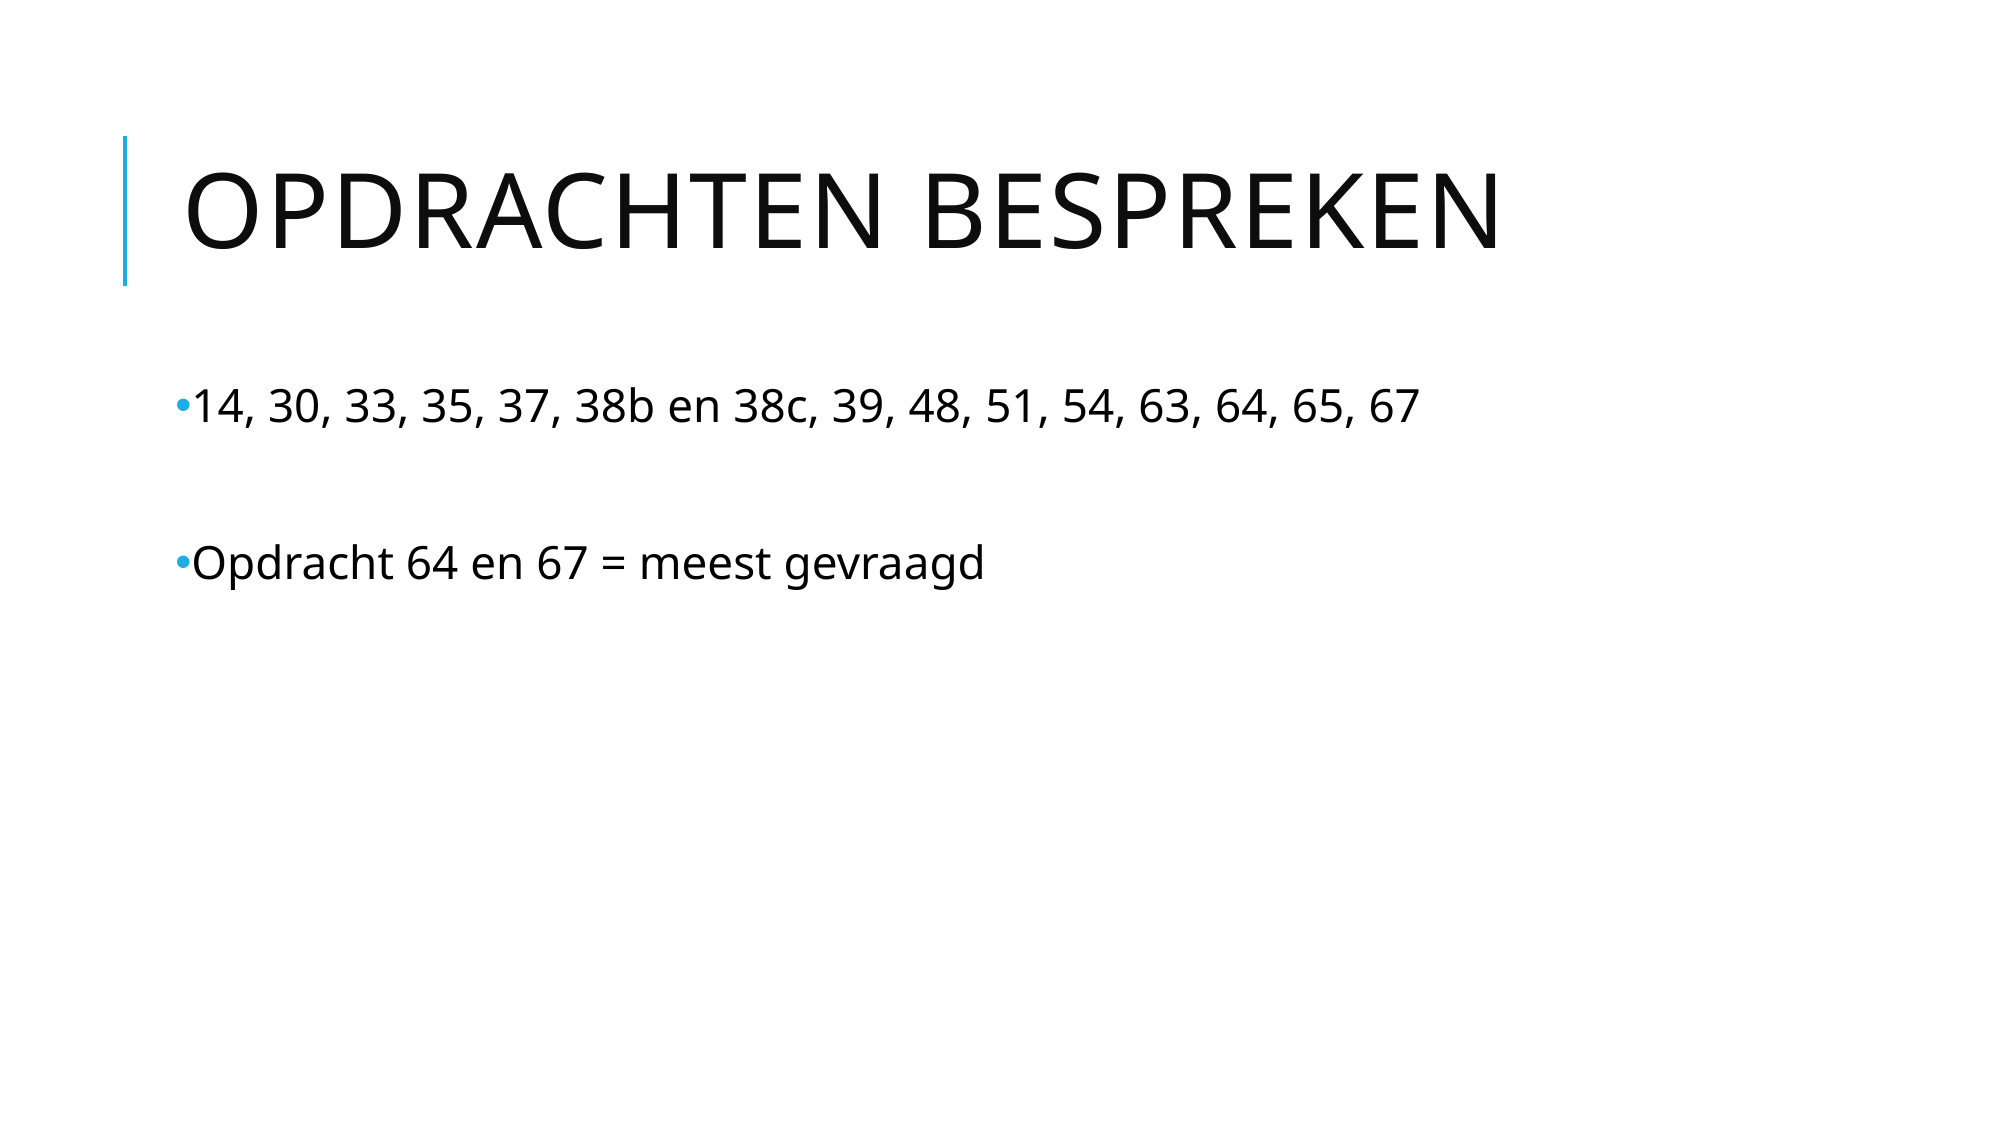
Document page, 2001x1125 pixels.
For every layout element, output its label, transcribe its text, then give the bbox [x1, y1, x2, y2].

title Opdrachten bespreken [168, 96, 1763, 342]
list 14, 30, 33, 35, 37, 38b en 38c, 39, 48, 51, 54, 63, 64, 65, 67 Opdracht 64 en 67 = meest gevraagd [168, 375, 1763, 1035]
